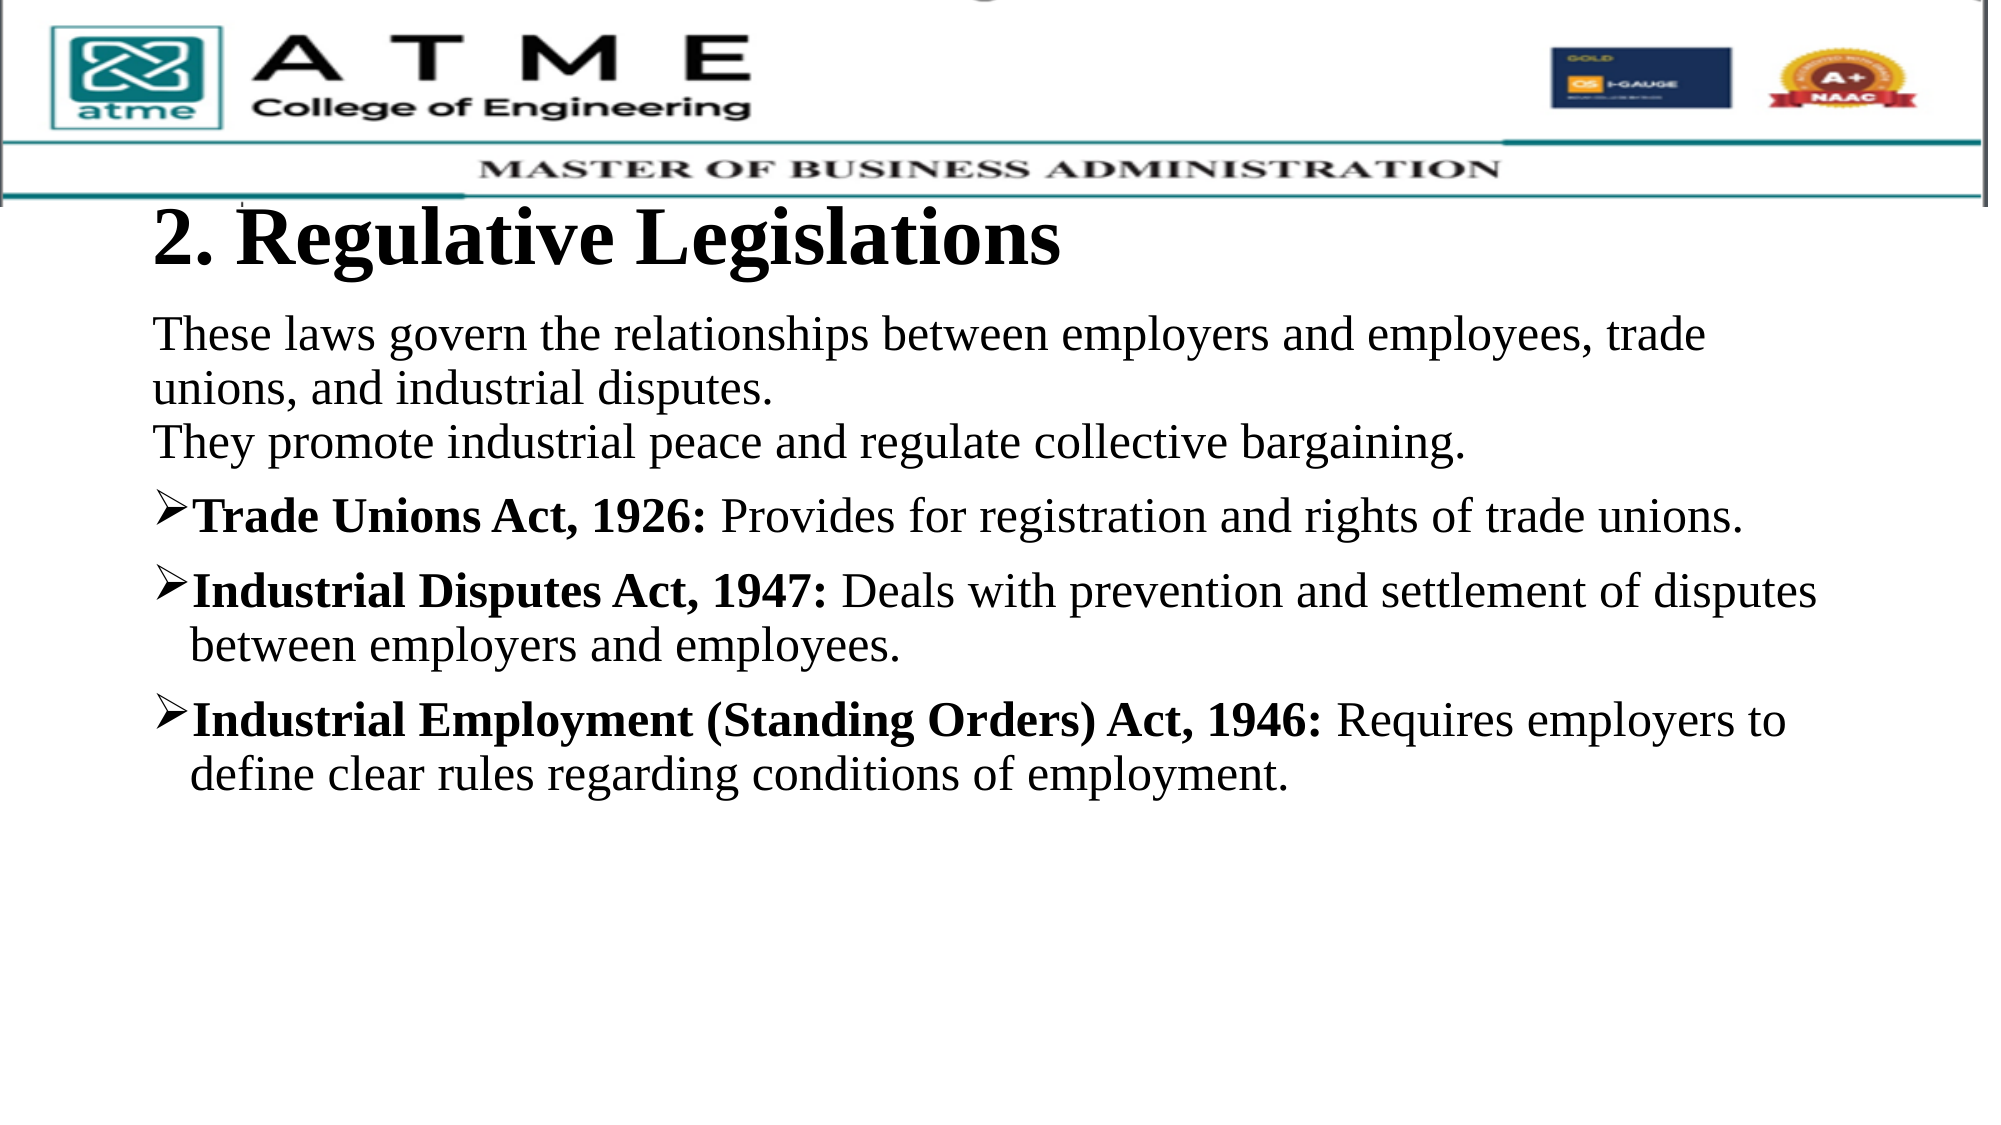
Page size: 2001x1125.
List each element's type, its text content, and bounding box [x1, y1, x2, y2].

list These laws govern the relationships between employers and employees, trade unions, and industrial disputes. They promote industrial peace and regulate collective bargaining. Trade Unions Act, 1926: Provides for registration and rights of trade unions. Industrial Disputes Act, 1947: Deals with prevention and settlement of disputes between employers and employees. Industrial Employment (Standing Orders) Act, 1946: Requires employers to define clear rules regarding conditions of employment. [137, 299, 1863, 1014]
title 2. Regulative Legislations [137, 179, 1863, 299]
picture [0, 0, 1988, 207]
